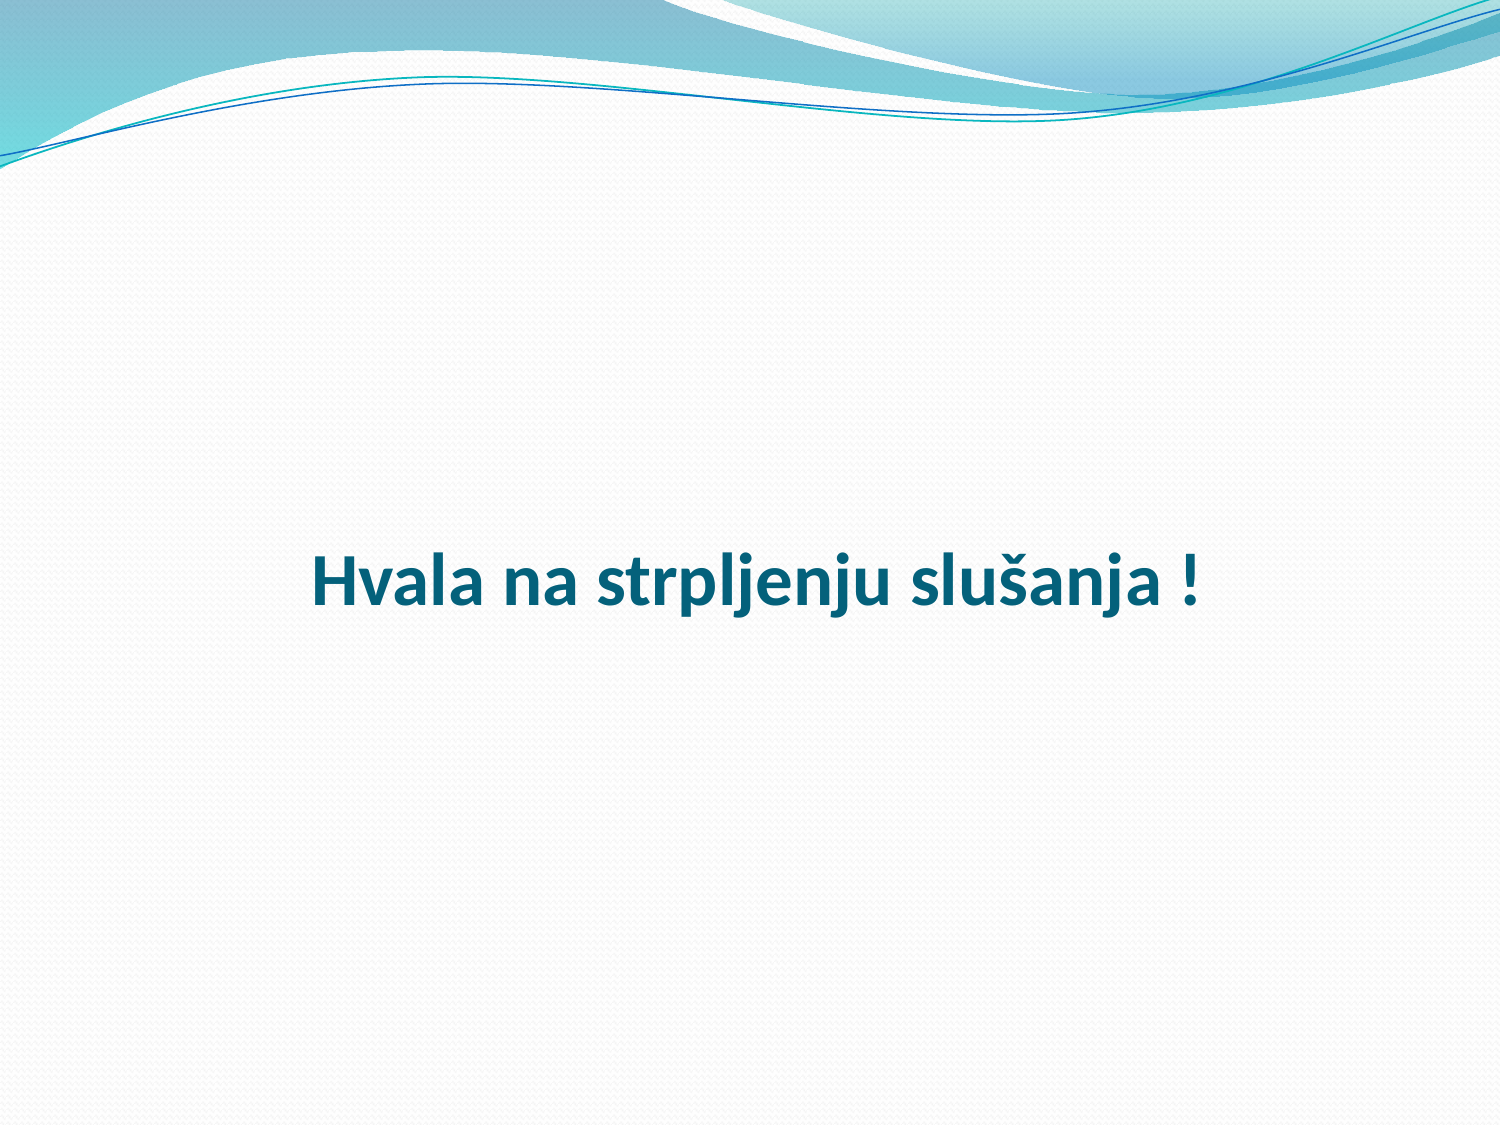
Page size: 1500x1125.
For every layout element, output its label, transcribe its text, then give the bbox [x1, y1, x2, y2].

title Hvala na strpljenju slušanja ! [76, 432, 1440, 621]
